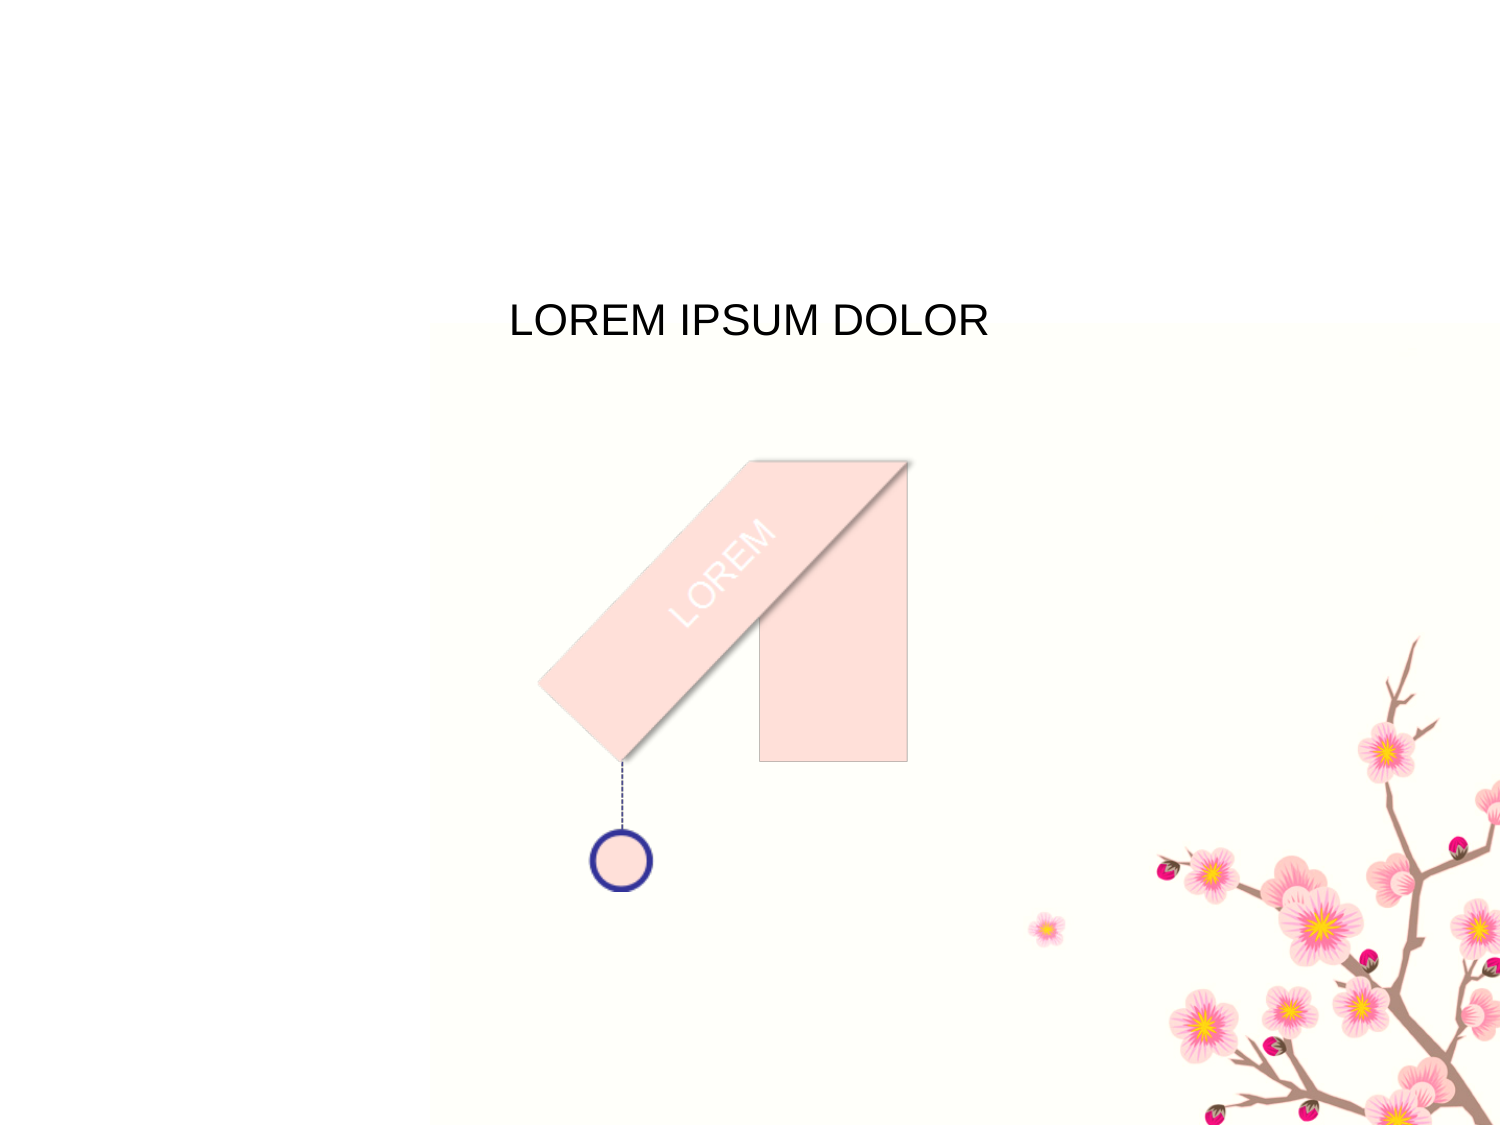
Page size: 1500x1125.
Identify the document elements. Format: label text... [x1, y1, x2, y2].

picture [430, 323, 1500, 1125]
text_box LOREM IPSUM DOLOR [440, 257, 1060, 352]
